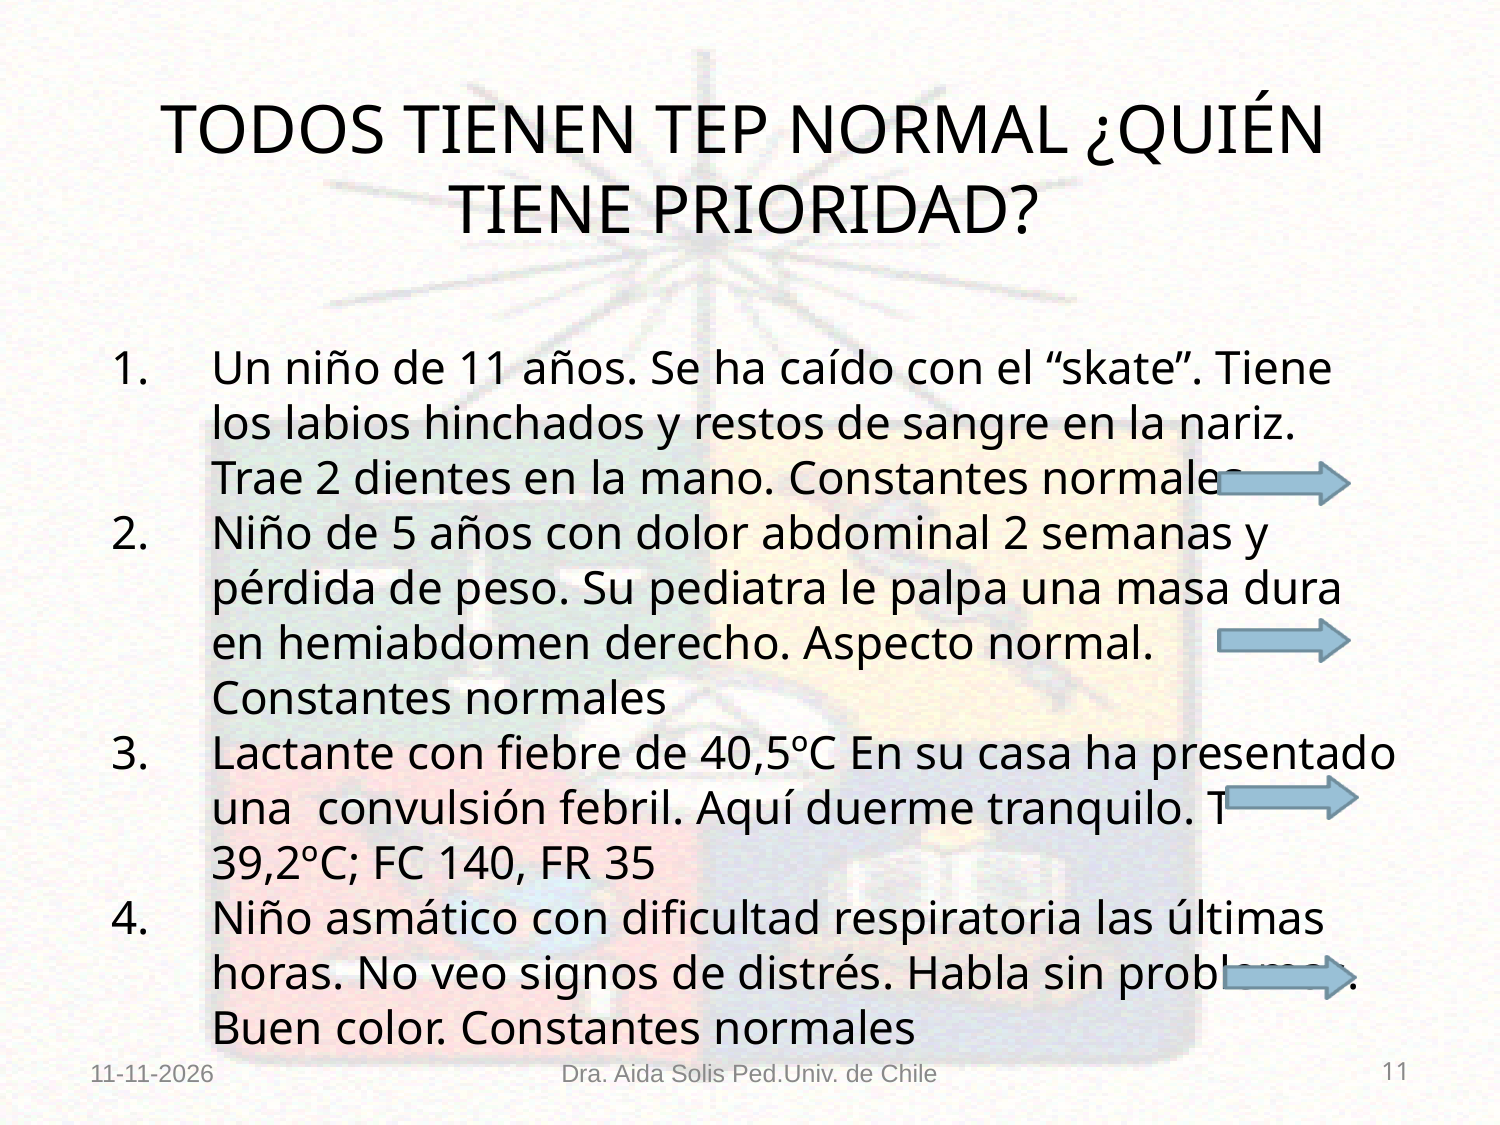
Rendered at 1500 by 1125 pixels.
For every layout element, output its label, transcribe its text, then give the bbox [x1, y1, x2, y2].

footer Dra. Aida Solis Ped.Univ. de Chile [512, 1042, 988, 1103]
picture [1220, 953, 1360, 1002]
picture [1214, 615, 1354, 665]
picture [1214, 459, 1354, 508]
list Un niño de 11 años. Se ha caído con el “skate”. Tiene los labios hinchados y restos de sangre en la nariz. Trae 2 dientes en la mano. Constantes normales Niño de 5 años con dolor abdominal 2 semanas y pérdida de peso. Su pediatra le palpa una masa dura en hemiabdomen derecho. Aspecto normal. Constantes normales Lactante con fiebre de 40,5ºC En su casa ha presentado una convulsión febril. Aquí duerme tranquilo. Tª 39,2ºC; FC 140, FR 35 Niño asmático con dificultad respiratoria las últimas horas. No veo signos de distrés. Habla sin problemas. Buen color. Constantes normales [95, 331, 1415, 1021]
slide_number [75, 1042, 425, 1103]
slide_number 11 [1074, 1042, 1425, 1103]
picture [1222, 772, 1362, 821]
text_box TODOS TIENEN TEP NORMAL ¿QUIÉN TIENE PRIORIDAD? [76, 79, 1413, 255]
